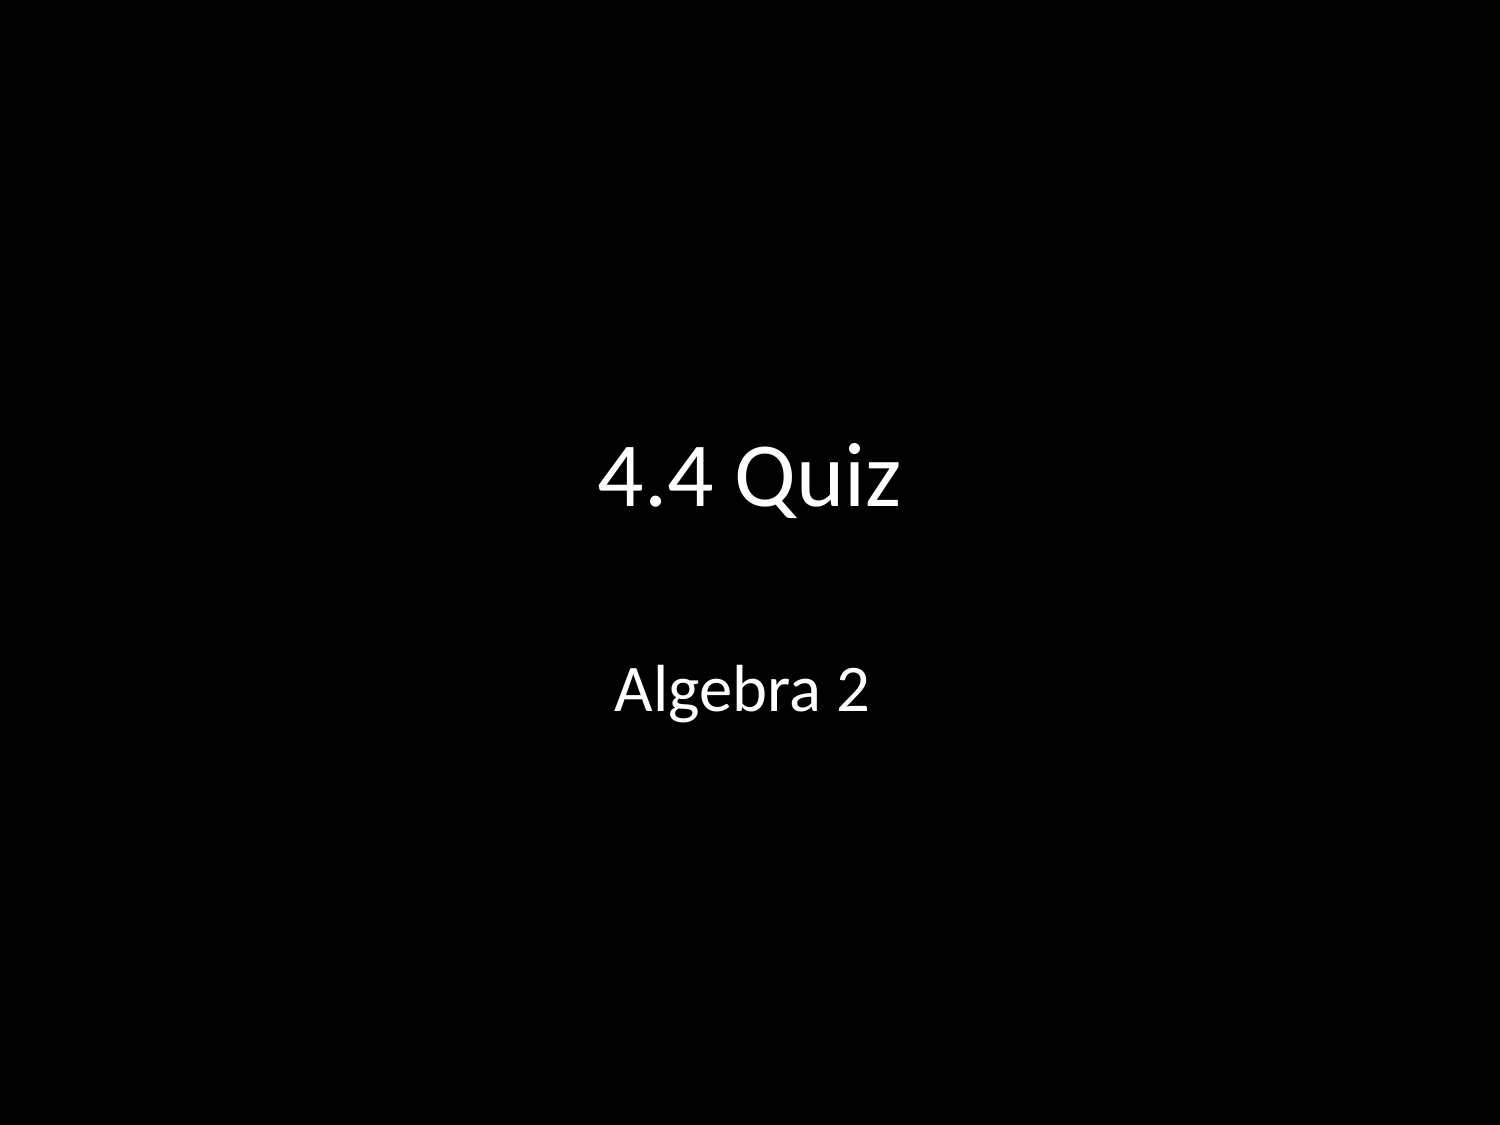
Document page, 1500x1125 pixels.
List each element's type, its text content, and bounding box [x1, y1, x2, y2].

subtitle Algebra 2 [225, 637, 1275, 925]
title 4.4 Quiz [112, 349, 1388, 591]
